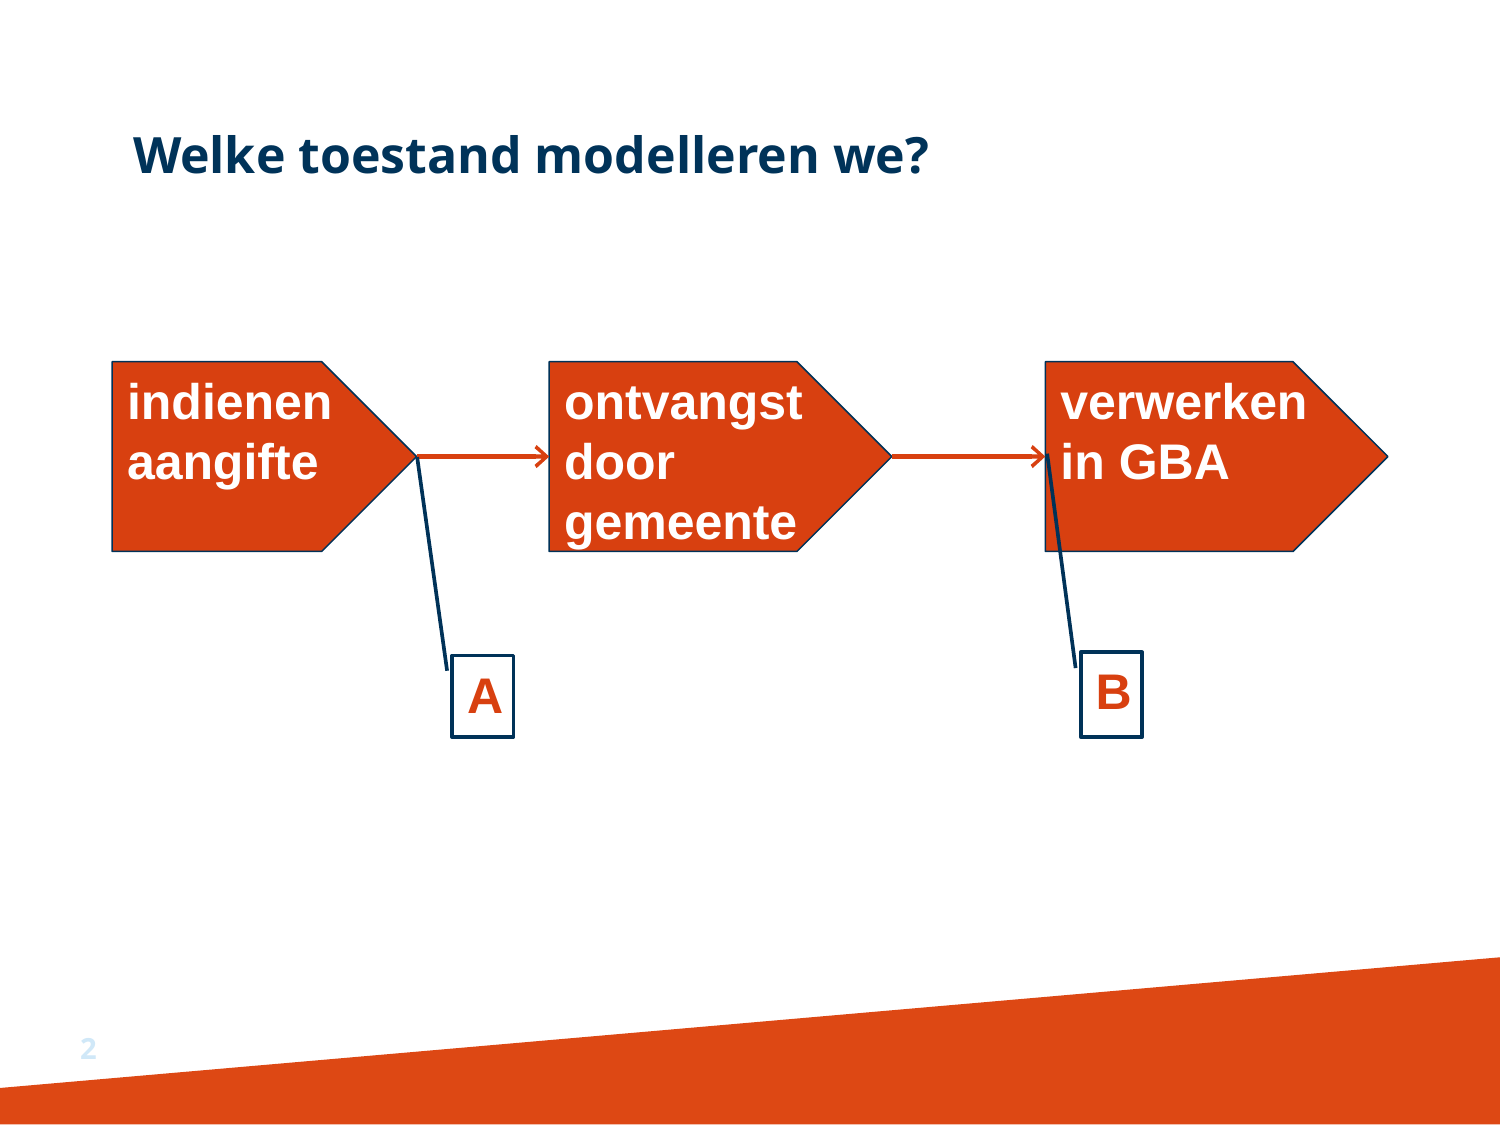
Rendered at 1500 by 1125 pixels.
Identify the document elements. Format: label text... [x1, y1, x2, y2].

title Welke toestand modelleren we? [118, 88, 1382, 219]
text_box B [1080, 652, 1143, 738]
text_box indienen aangifte [112, 361, 417, 552]
text_box verwerken in GBA [1045, 361, 1388, 552]
text_box A [452, 655, 514, 738]
text_box ontvangst door gemeente [549, 361, 892, 552]
slide_number 2 [64, 1023, 172, 1071]
